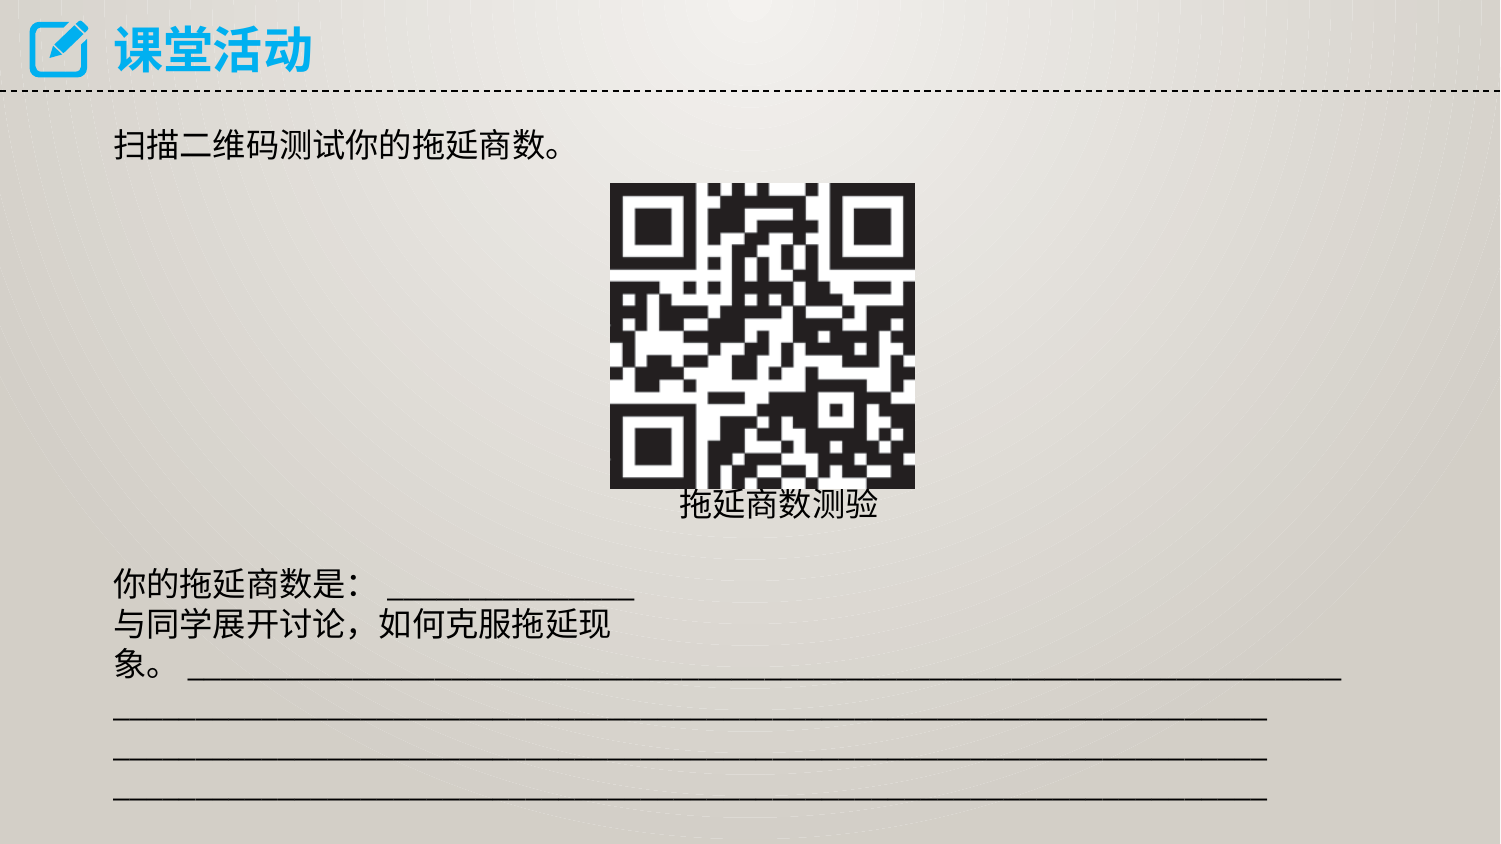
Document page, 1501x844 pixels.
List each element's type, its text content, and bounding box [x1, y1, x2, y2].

text_box 课堂活动 [98, 11, 1233, 86]
text_box [49, 20, 89, 58]
text_box 扫描二维码测试你的拖延商数。 拖延商数测验 你的拖延商数是：_______________ 与同学展开讨论，如何克服拖延现象。______________________________________________________________________ ______________________________________________________________________ ______________________________________________________________________ ______________________________________________________________________ [98, 116, 1460, 844]
text_box [29, 21, 88, 78]
picture [610, 183, 915, 489]
